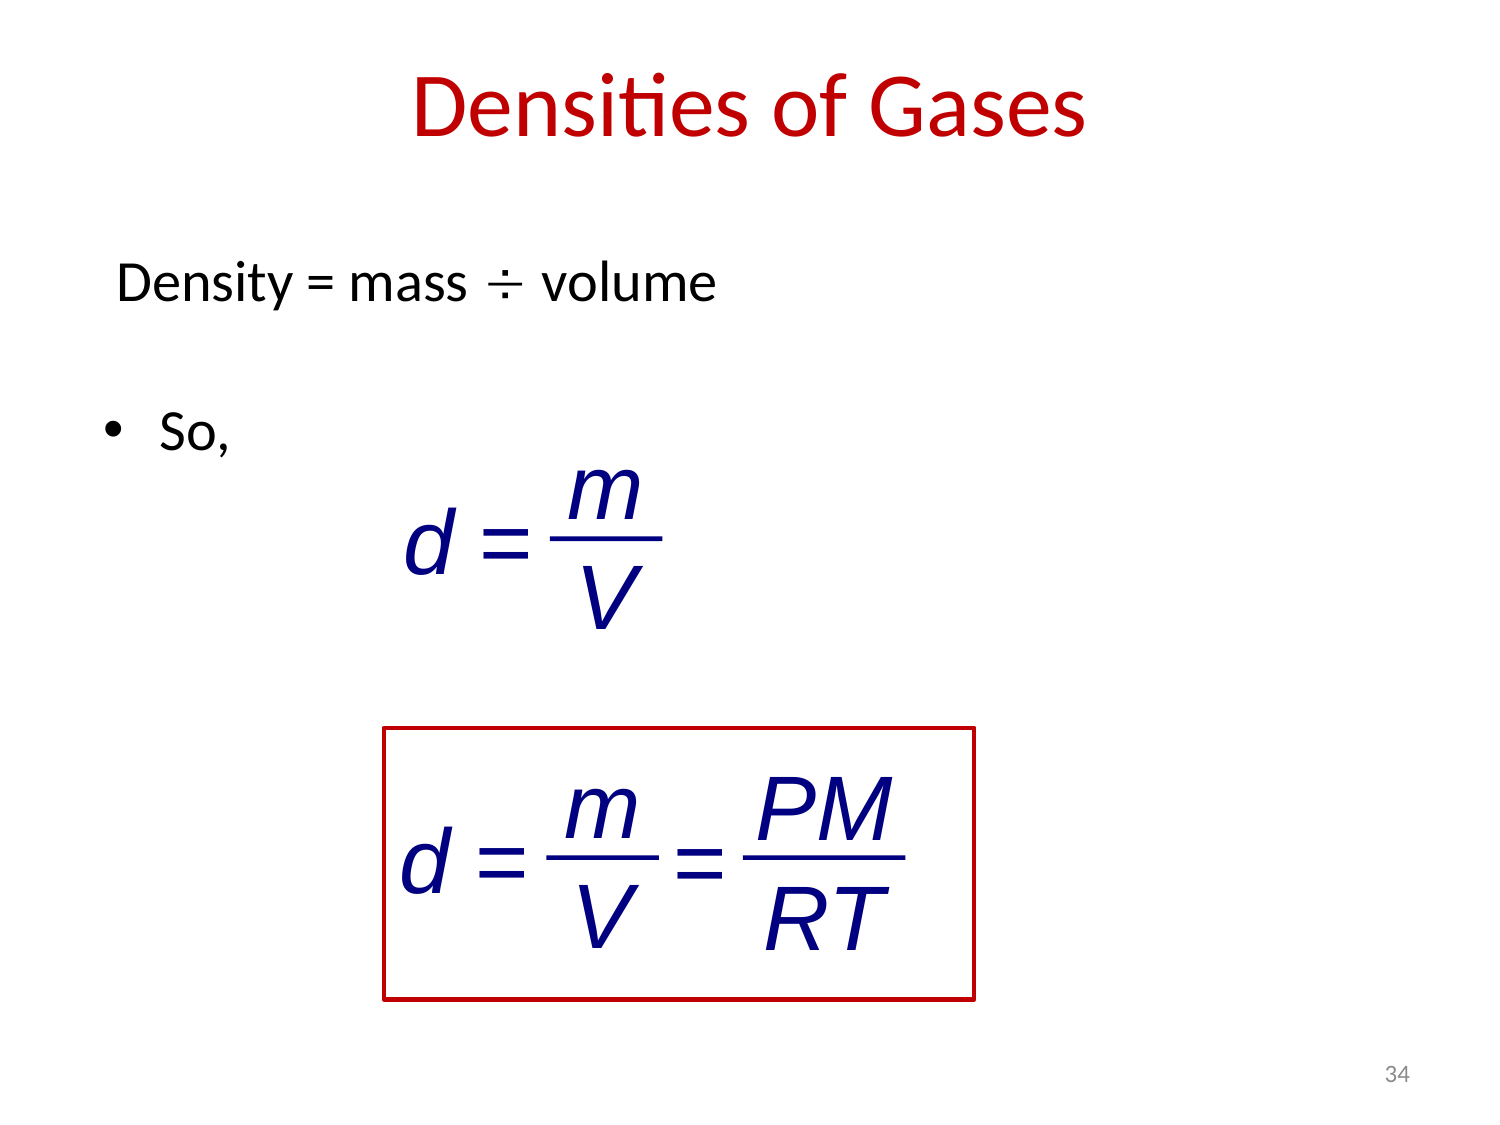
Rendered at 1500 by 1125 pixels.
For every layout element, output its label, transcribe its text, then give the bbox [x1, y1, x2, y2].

text_box Density = mass  volume So, [88, 243, 1026, 361]
text_box [382, 726, 976, 1002]
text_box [383, 739, 909, 979]
text_box Densities of Gases [112, 37, 1388, 225]
slide_number 34 [1074, 1042, 1425, 1103]
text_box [387, 420, 663, 659]
